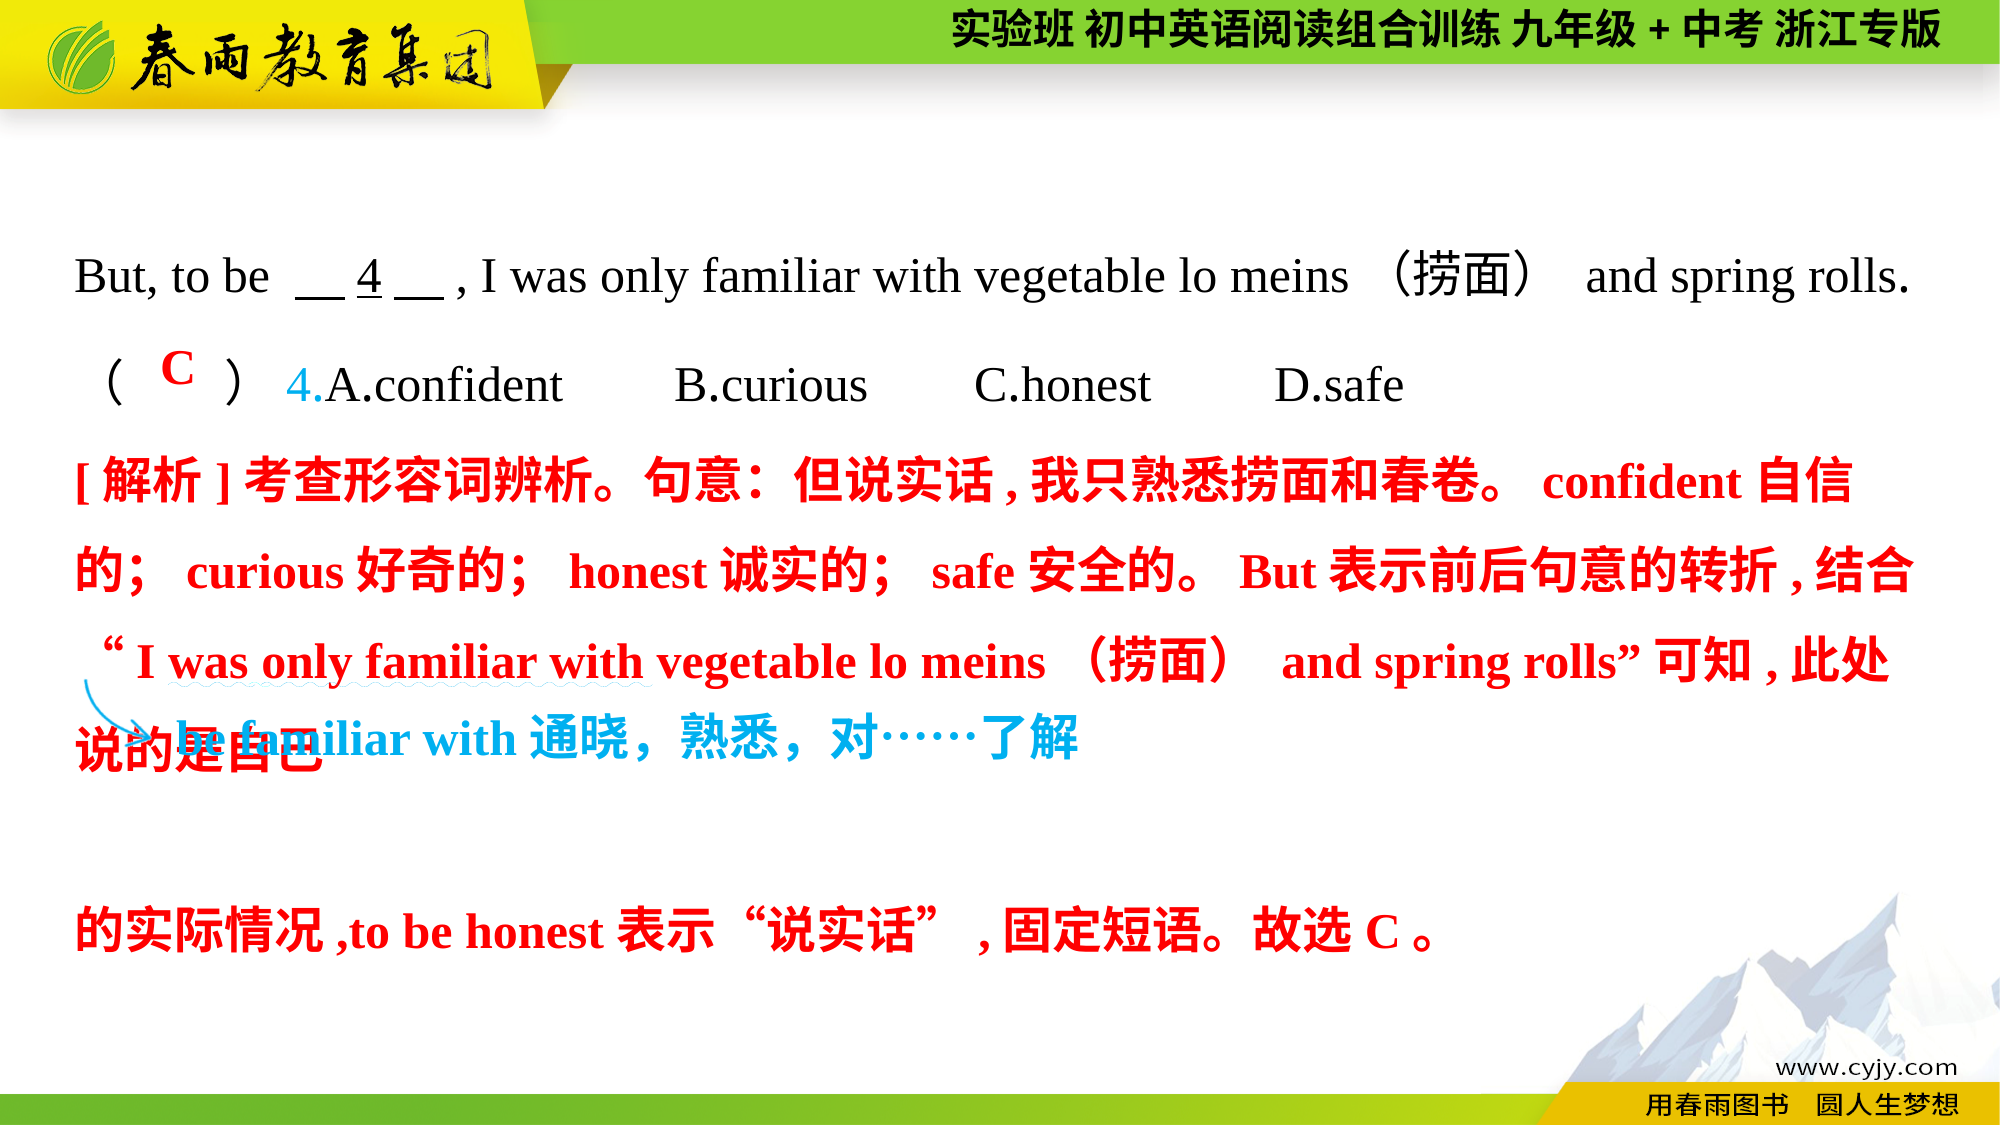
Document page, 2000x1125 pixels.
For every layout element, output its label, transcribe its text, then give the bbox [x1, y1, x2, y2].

text_box be familiar with通晓，熟悉，对……了解 [161, 697, 1161, 773]
text_box （ ）4.A.confident B.curious C.honest D.safe [59, 314, 1944, 411]
picture [0, 0, 2000, 1125]
text_box [解析]考查形容词辨析。句意：但说实话,我只熟悉捞面和春卷。confident自信的；curious好奇的；honest诚实的；safe安全的。But表示前后句意的转折,结合“I was only familiar with vegetable lo meins（捞面） and spring rolls”可知,此处说的是自己 的实际情况,to be honest表示“说实话”,固定短语。故选C。 [59, 411, 1944, 967]
text_box C [145, 327, 212, 403]
list But, to be 4 , I was only familiar with vegetable lo meins（捞面） and spring rolls. [59, 205, 1944, 300]
